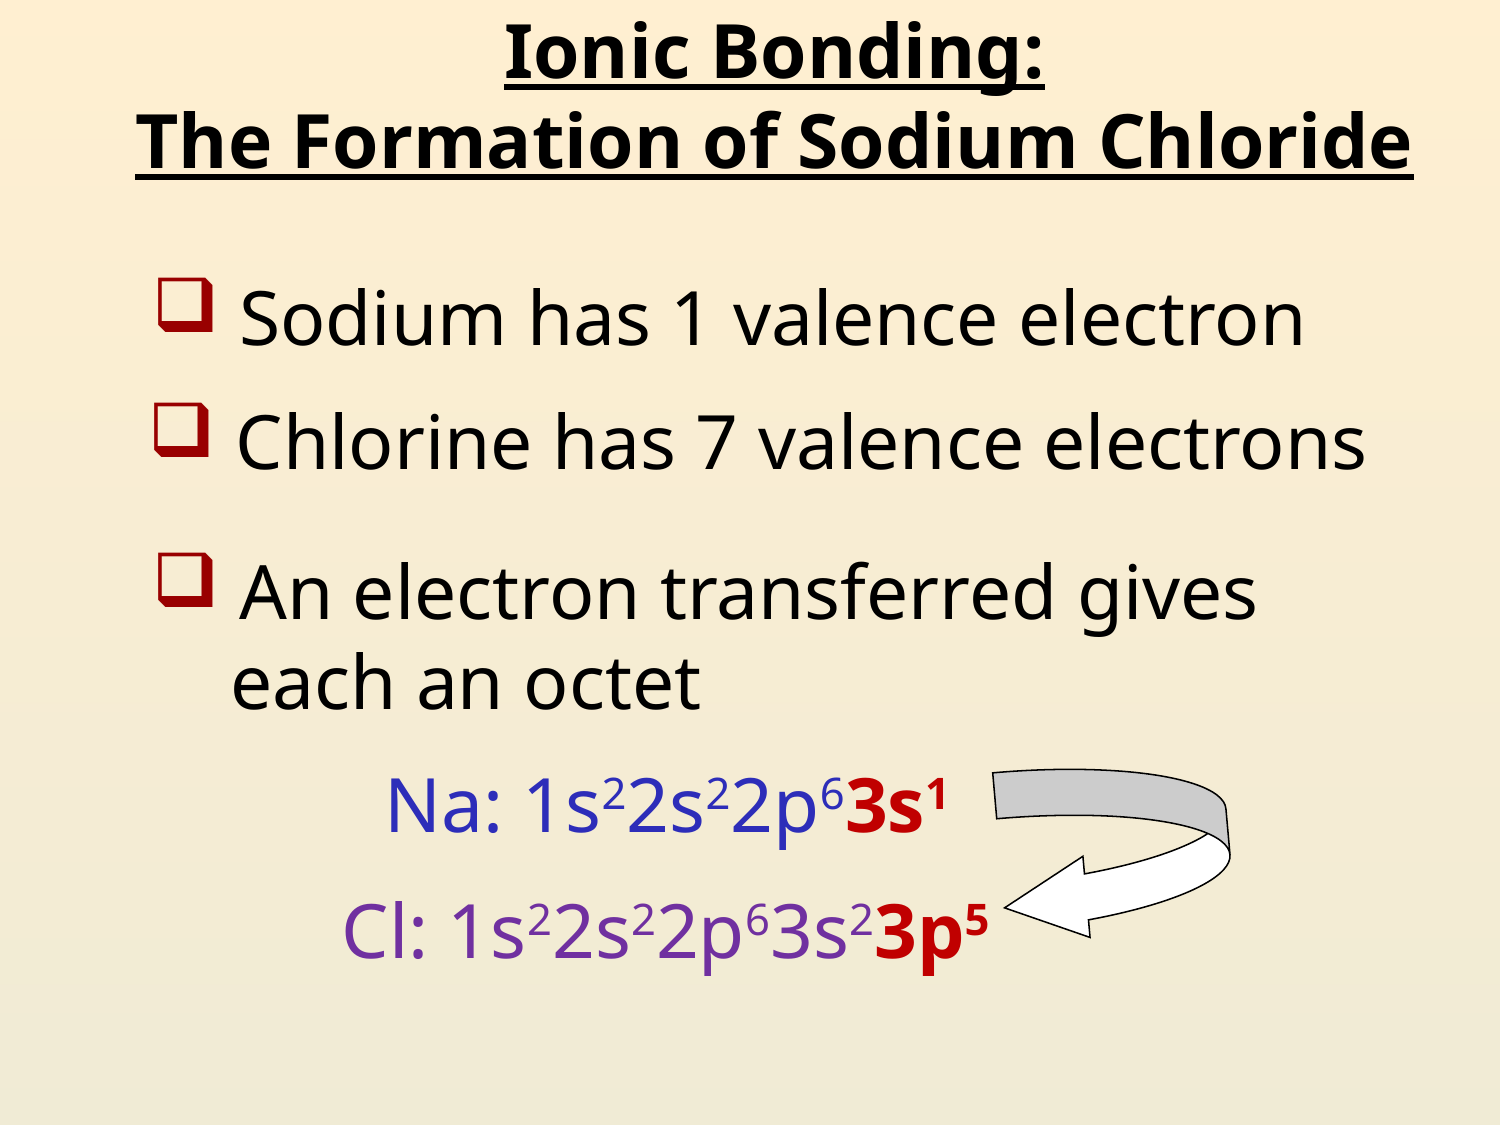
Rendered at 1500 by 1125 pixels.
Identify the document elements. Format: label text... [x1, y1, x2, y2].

text_box [1005, 769, 1231, 938]
text_box Sodium has 1 valence electron [137, 262, 1500, 368]
text_box Chlorine has 7 valence electrons [134, 387, 1384, 493]
title Ionic Bonding: The Formation of Sodium Chloride [99, 0, 1451, 188]
text_box Na: 1s22s22p63s1 [349, 749, 1090, 855]
text_box Cl: 1s22s22p63s23p5 [326, 875, 1005, 981]
text_box An electron transferred gives each an octet [137, 537, 1375, 733]
